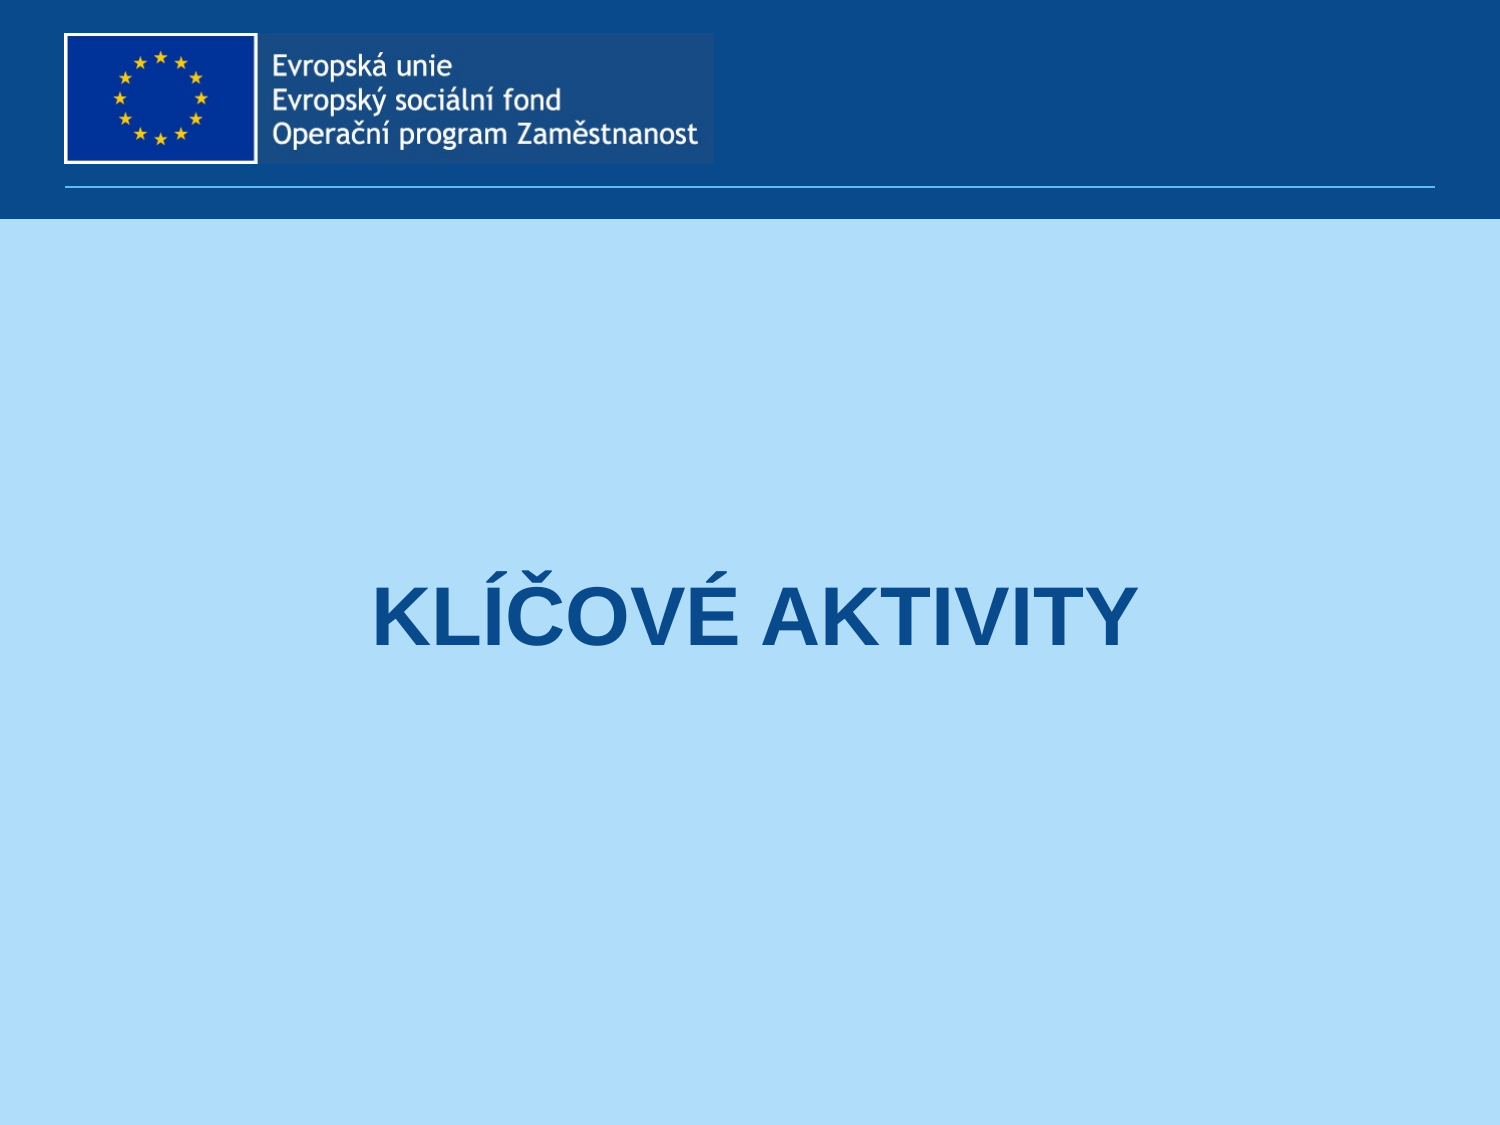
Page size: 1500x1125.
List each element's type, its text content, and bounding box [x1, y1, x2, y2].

picture [64, 33, 714, 164]
title Klíčové aktivity [159, 562, 1353, 776]
